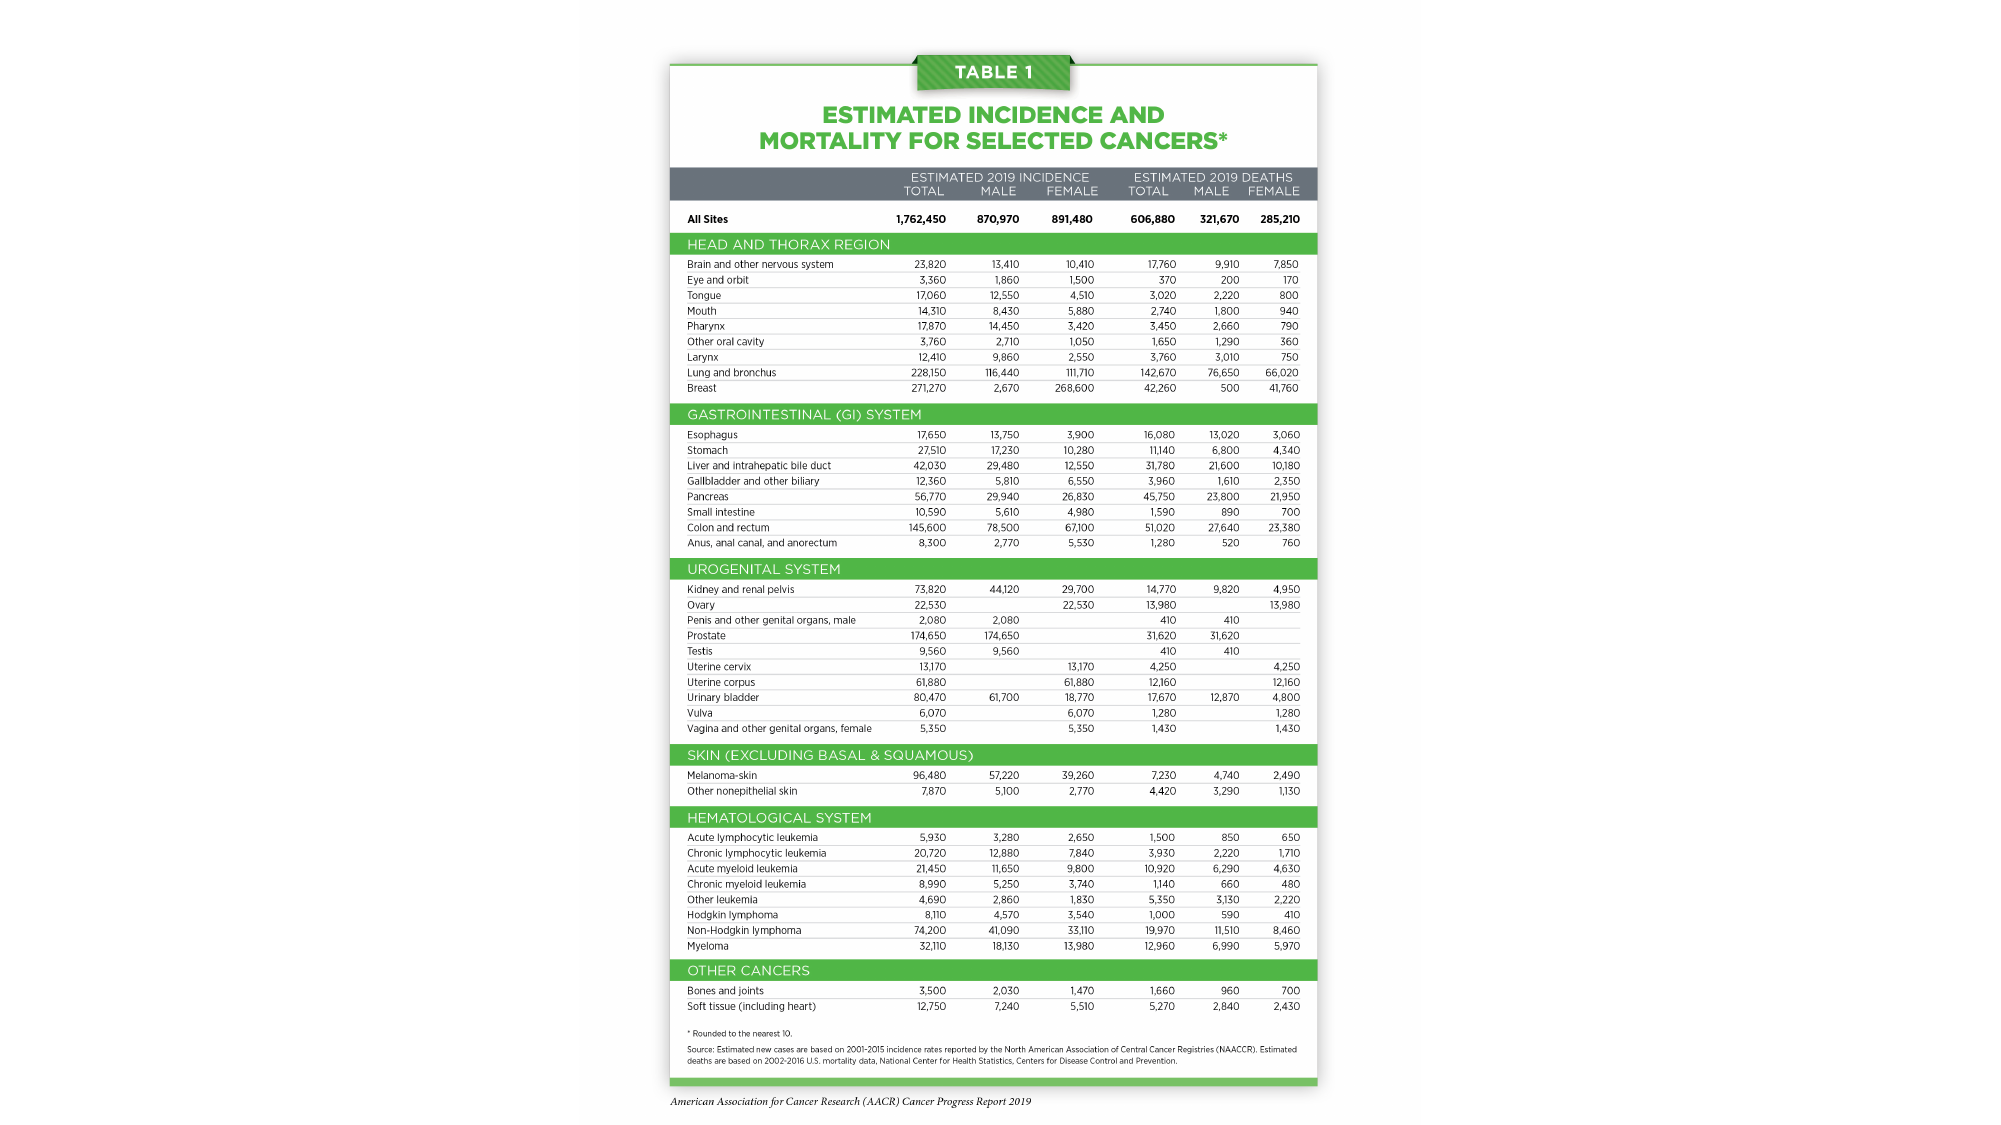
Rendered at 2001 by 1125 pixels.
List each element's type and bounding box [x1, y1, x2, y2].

picture [579, 0, 1421, 1125]
